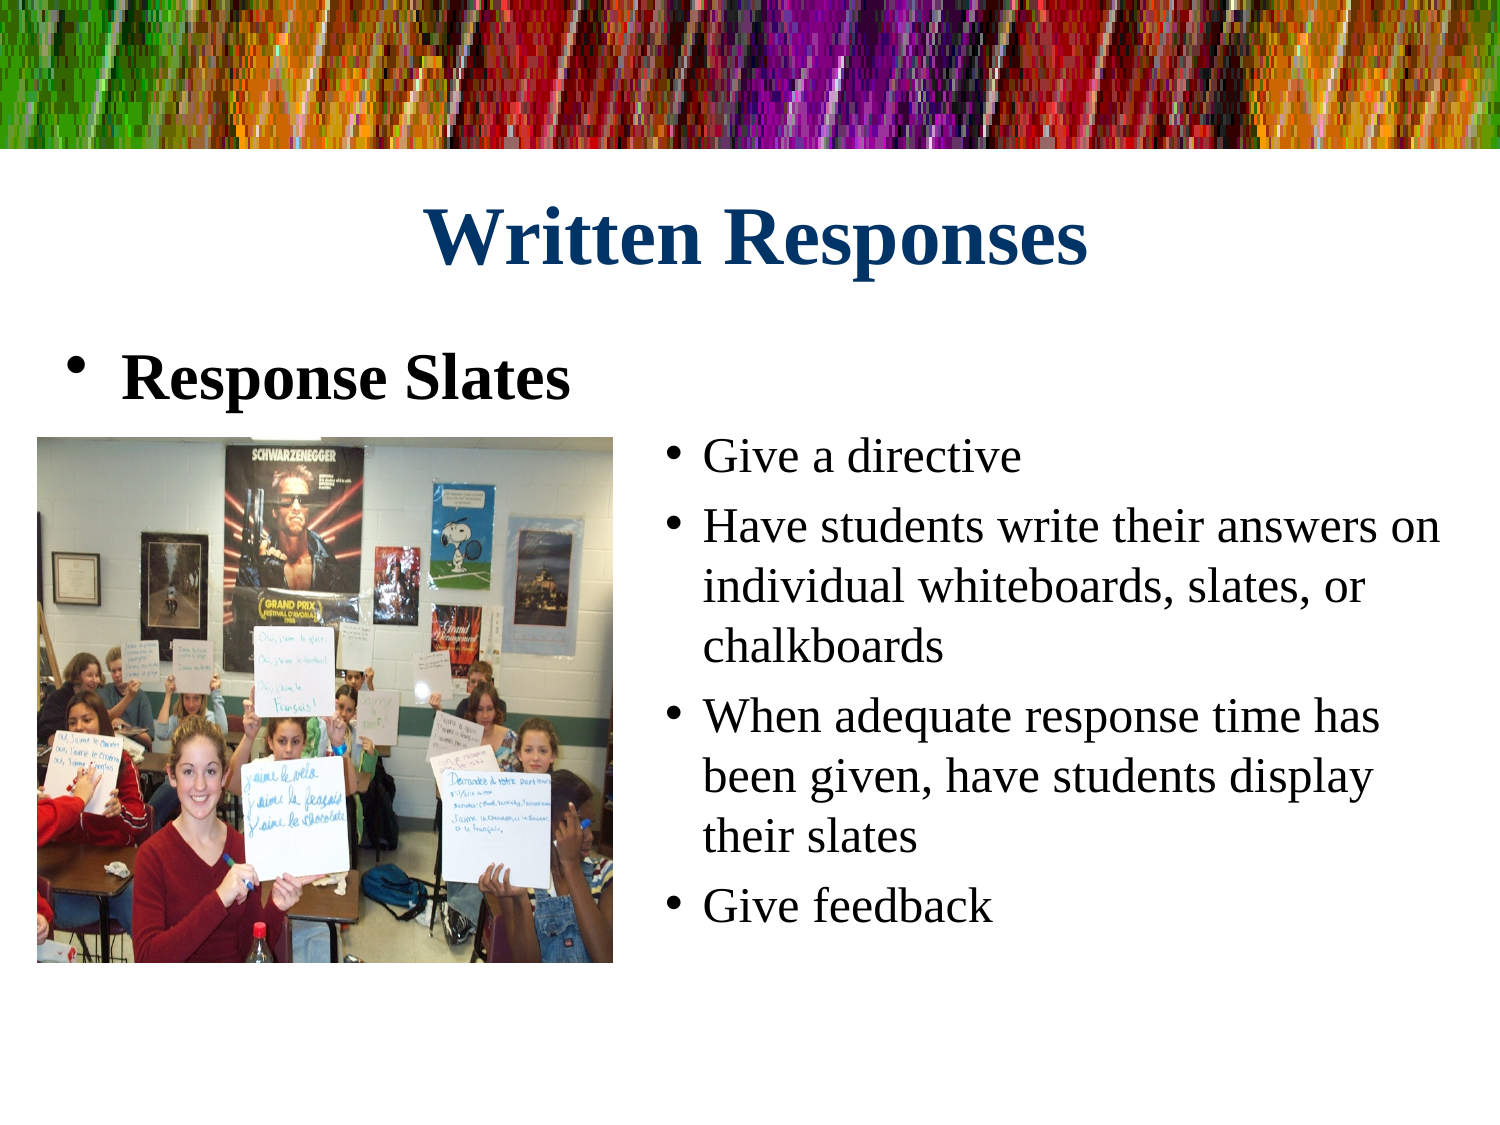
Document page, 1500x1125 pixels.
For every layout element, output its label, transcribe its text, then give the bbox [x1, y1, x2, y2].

title Written Responses [49, 137, 1463, 324]
picture [37, 437, 613, 963]
picture [0, 0, 1500, 149]
list Response Slates Give a directive Have students write their answers on individual whiteboards, slates, or chalkboards When adequate response time has been given, have students display their slates Give feedback [49, 324, 1463, 1001]
